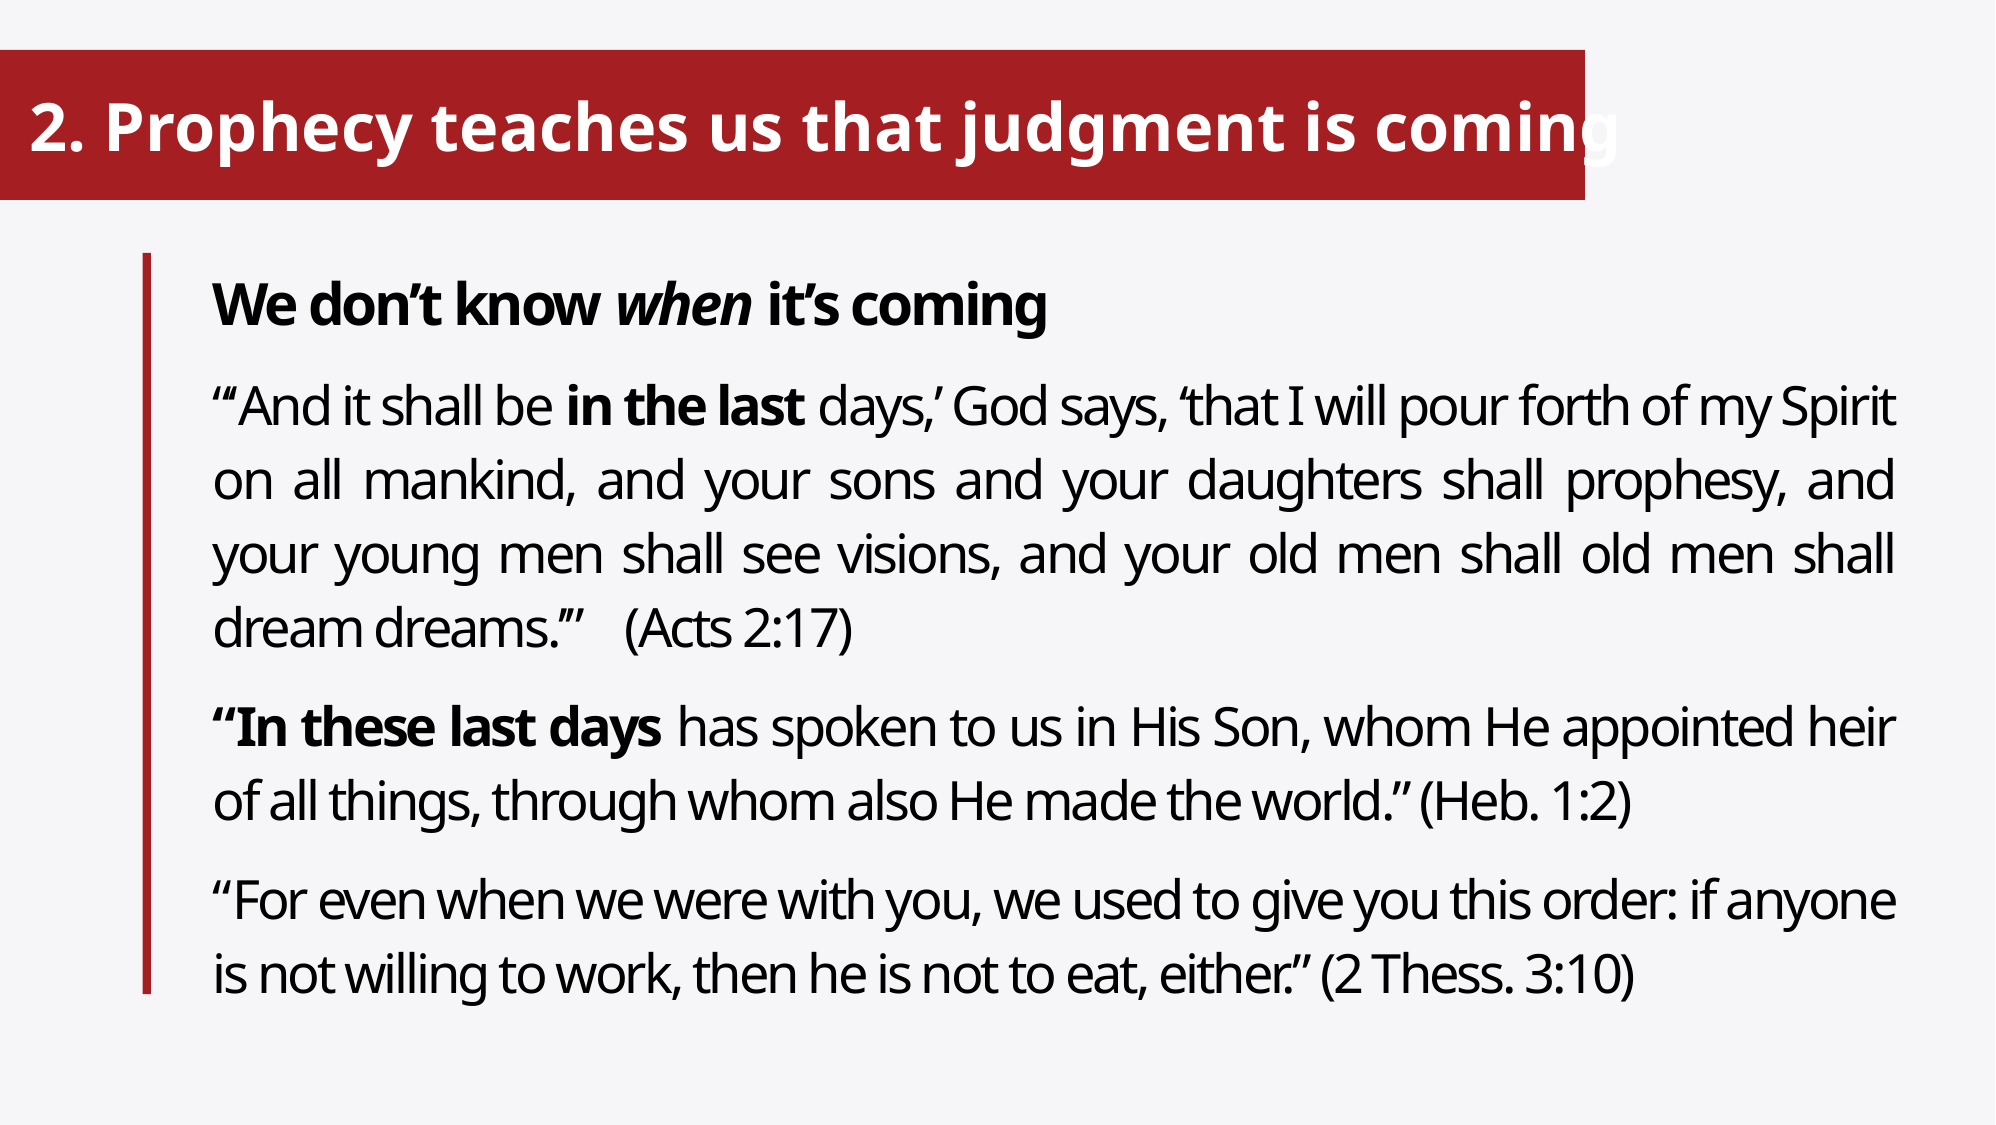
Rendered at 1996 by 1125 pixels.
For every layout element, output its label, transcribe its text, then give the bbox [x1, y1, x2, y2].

title 2. Prophecy teaches us that judgment is coming [14, 62, 1810, 188]
subtitle We don’t know when it’s coming “‘And it shall be in the last days,’ God says, ‘that I will pour forth of my Spirit on all mankind, and your sons and your daughters shall prophesy, and your young men shall see visions, and your old men shall old men shall dream dreams.’” (Acts 2:17) “In these last days has spoken to us in His Son, whom He appointed heir of all things, through whom also He made the world.” (Heb. 1:2) “For even when we were with you, we used to give you this order: if anyone is not willing to work, then he is not to eat, either.” (2 Thess. 3:10) [197, 249, 1910, 1000]
